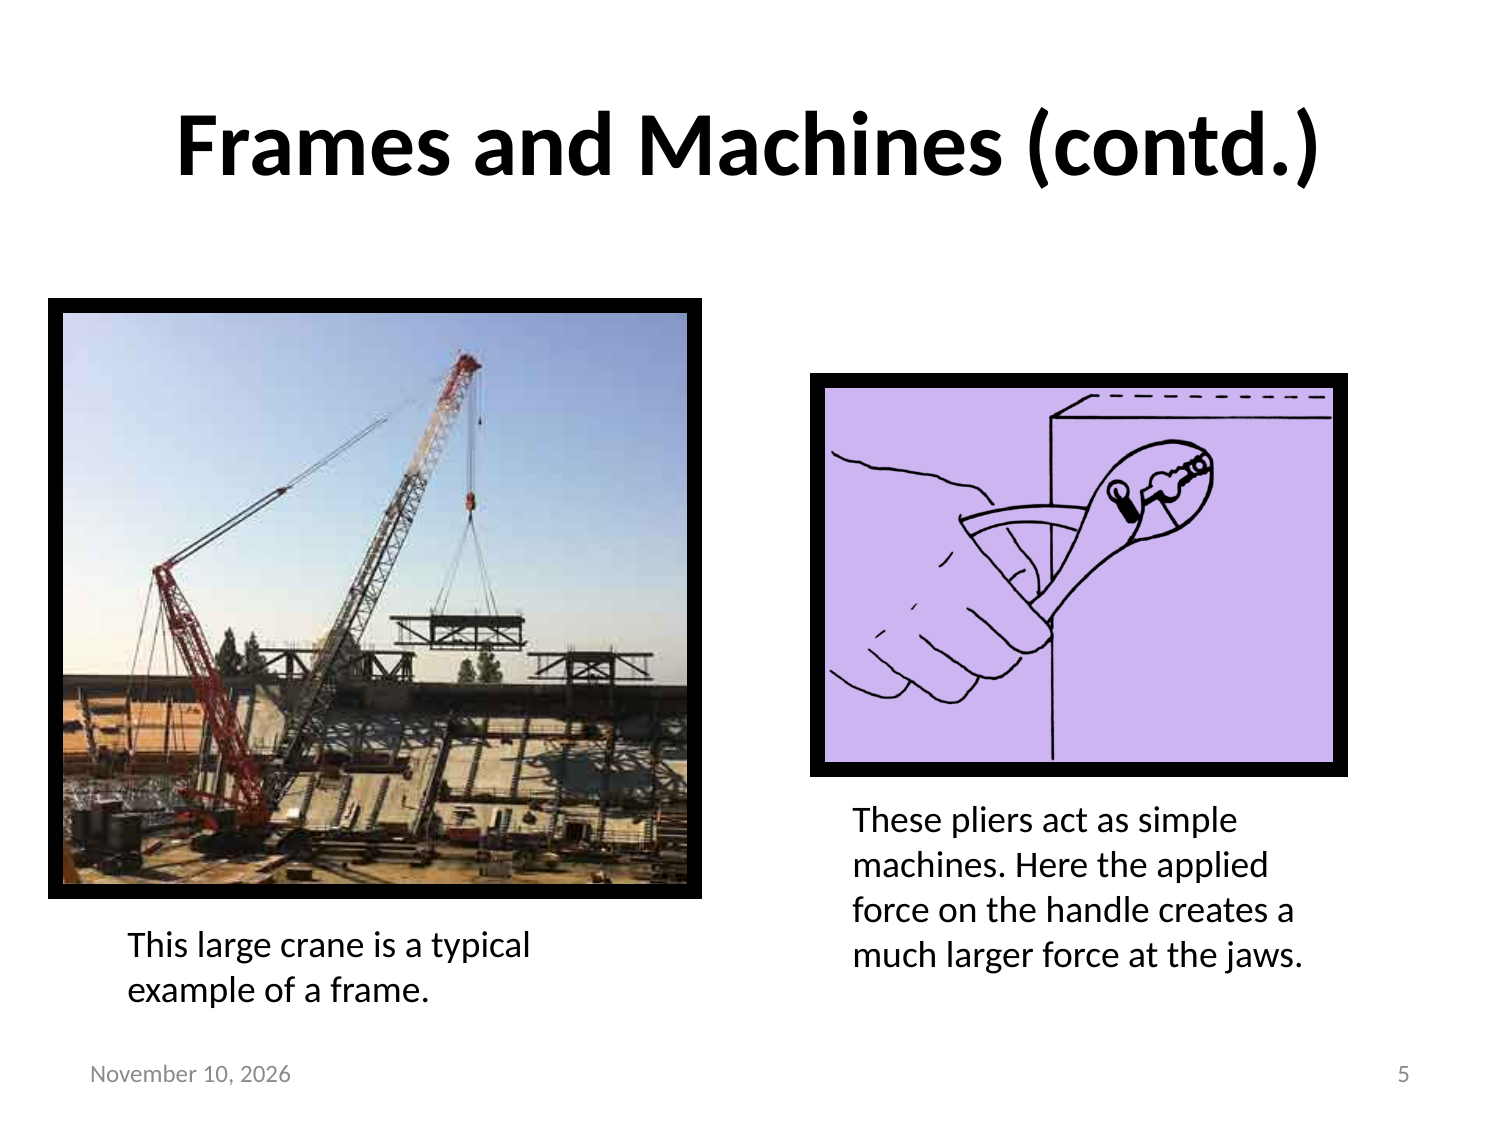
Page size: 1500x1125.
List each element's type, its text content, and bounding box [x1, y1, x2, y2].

picture [62, 312, 688, 885]
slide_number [75, 1042, 425, 1103]
picture [824, 387, 1334, 763]
text_box These pliers act as simple machines. Here the applied force on the handle creates a much larger force at the jaws. [837, 787, 1350, 983]
title Frames and Machines (contd.) [75, 45, 1425, 233]
text_box This large crane is a typical example of a frame. [112, 912, 625, 1018]
slide_number 5 [1074, 1042, 1425, 1103]
